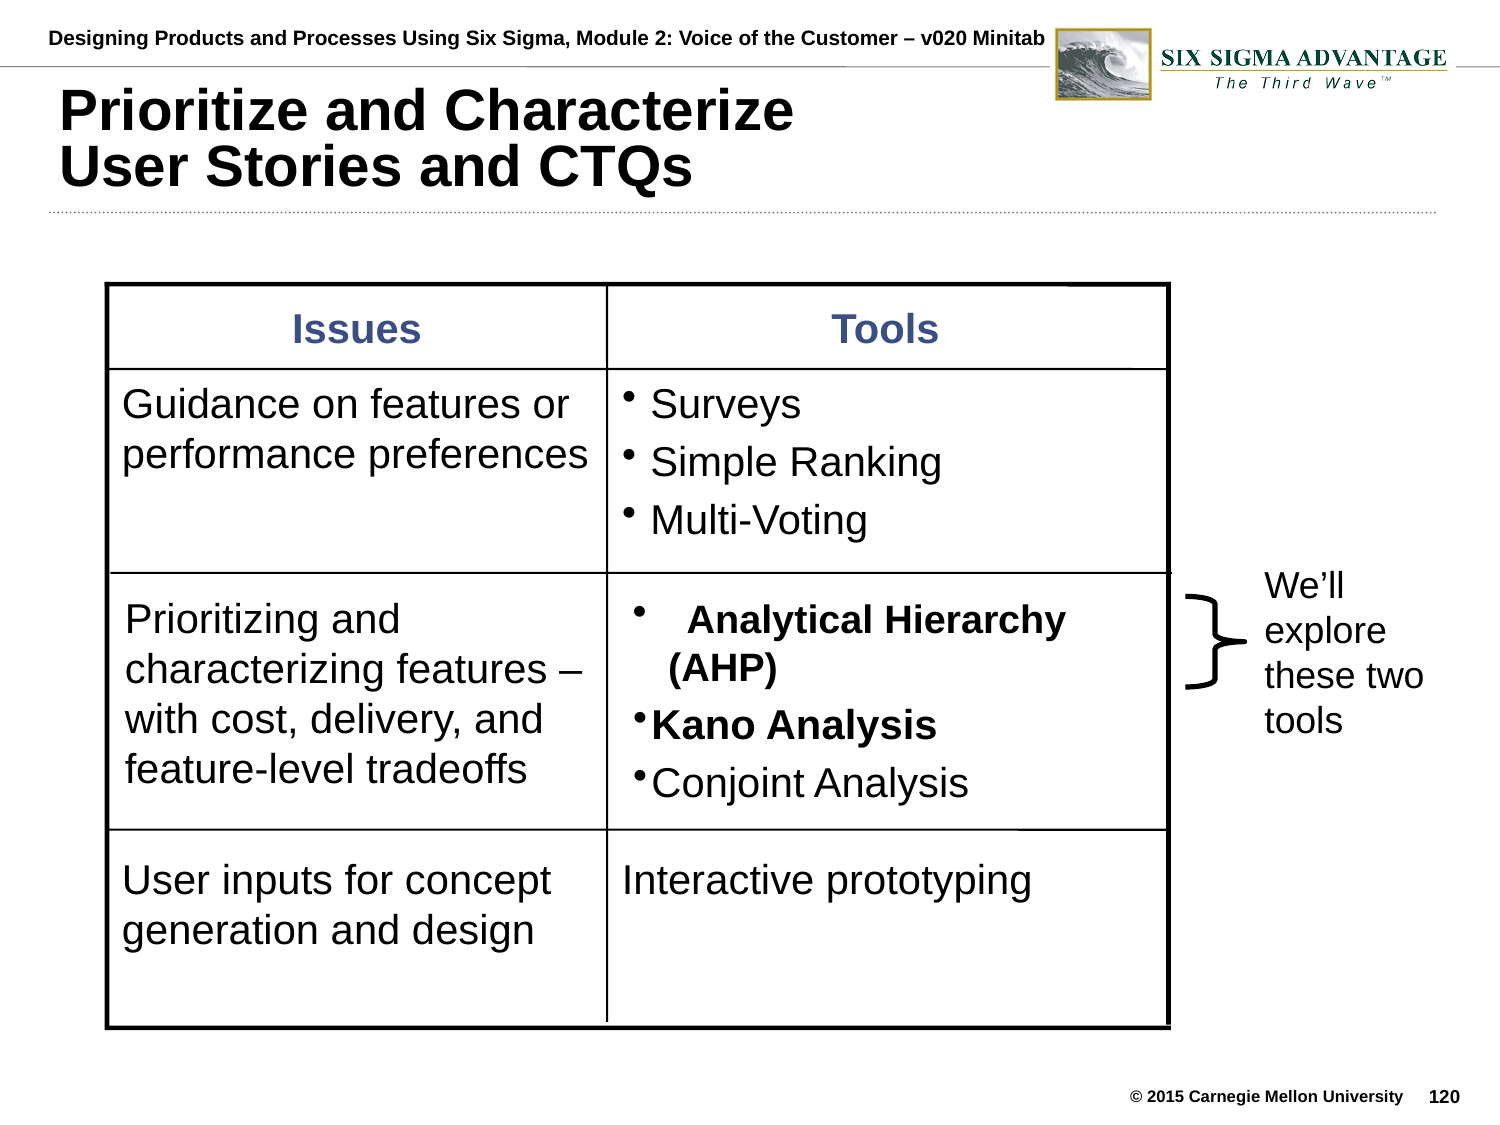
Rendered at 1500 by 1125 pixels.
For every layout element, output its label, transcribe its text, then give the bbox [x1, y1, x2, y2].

text_box Tools [608, 294, 1167, 369]
picture [1049, 24, 1456, 104]
text_box Surveys Simple Ranking Multi-Voting [608, 370, 1168, 503]
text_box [106, 845, 1169, 980]
text_box [1193, 596, 1245, 687]
text_box Issues [108, 294, 607, 380]
text_box We’ll explore these two tools [1249, 553, 1445, 749]
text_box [109, 584, 1189, 770]
text_box Guidance on features or performance preferences [108, 380, 607, 503]
text_box Tools [608, 370, 1167, 380]
title Prioritize and Characterize User Stories and CTQs [44, 82, 1500, 246]
